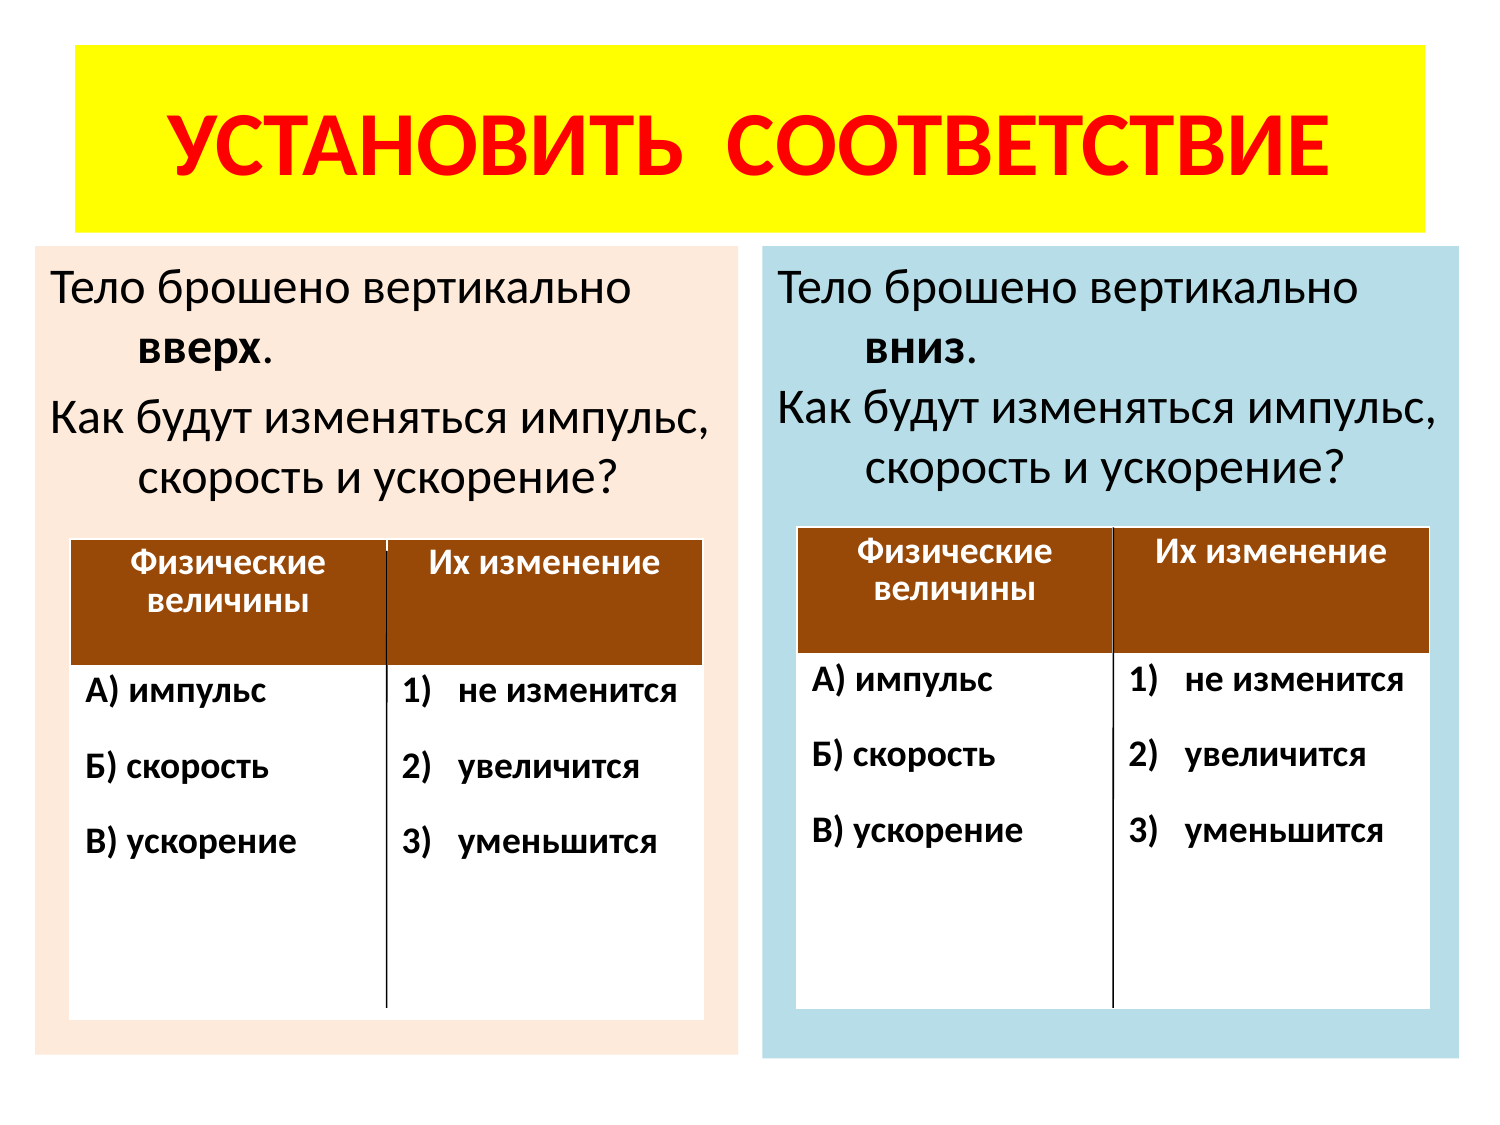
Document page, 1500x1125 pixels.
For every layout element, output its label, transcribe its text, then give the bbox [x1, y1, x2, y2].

text_box Тело брошено вертикально вниз. Как будут изменяться импульс, скорость и ускорение? [762, 246, 1459, 1059]
table_header Их изменение [388, 540, 702, 665]
table_cell А) импульс Б) скорость В) ускорение [71, 670, 386, 1019]
table_cell не изменится увеличится уменьшится [388, 670, 702, 1019]
table_cell А) импульс Б) скорость В) ускорение [798, 658, 1112, 1007]
table_header Их изменение [1115, 528, 1429, 653]
table_header Физические величины [71, 540, 386, 665]
table_header Физические величины [798, 528, 1112, 653]
table_cell не изменится увеличится уменьшится [1114, 658, 1429, 1007]
title УСТАНОВИТЬ СООТВЕТСТВИЕ [75, 45, 1425, 233]
list Тело брошено вертикально вверх. Как будут изменяться импульс, скорость и ускорение? [35, 246, 739, 1055]
